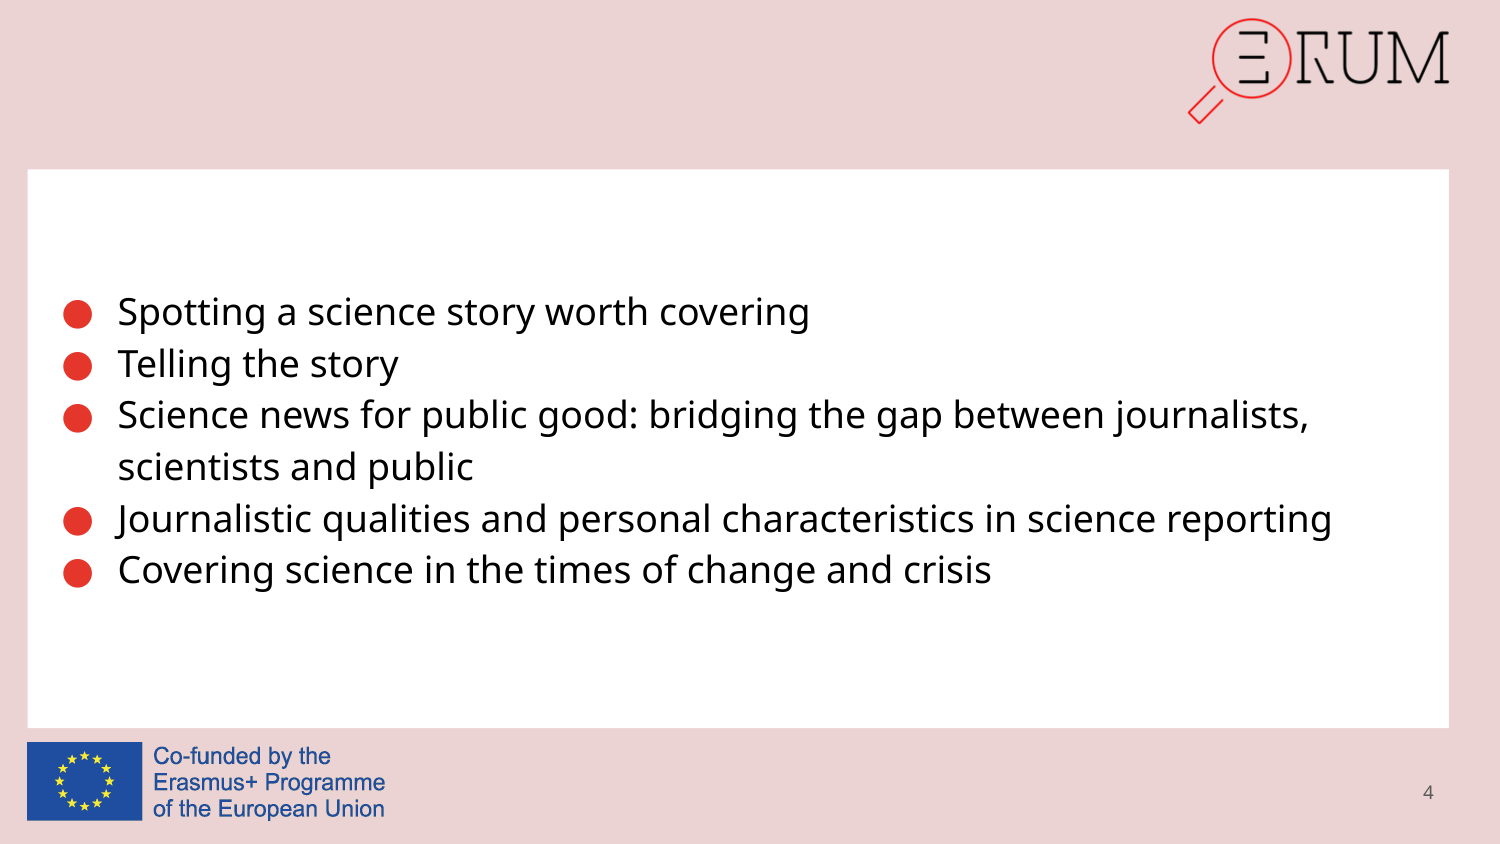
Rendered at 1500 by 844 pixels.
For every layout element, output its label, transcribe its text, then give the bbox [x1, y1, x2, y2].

picture [1136, 0, 1500, 137]
slide_number 4 [1358, 761, 1449, 826]
picture [27, 742, 385, 821]
list Spotting a science story worth covering Telling the story Science news for public good: bridging the gap between journalists, scientists and public Journalistic qualities and personal characteristics in science reporting Covering science in the times of change and crisis [27, 169, 1449, 729]
